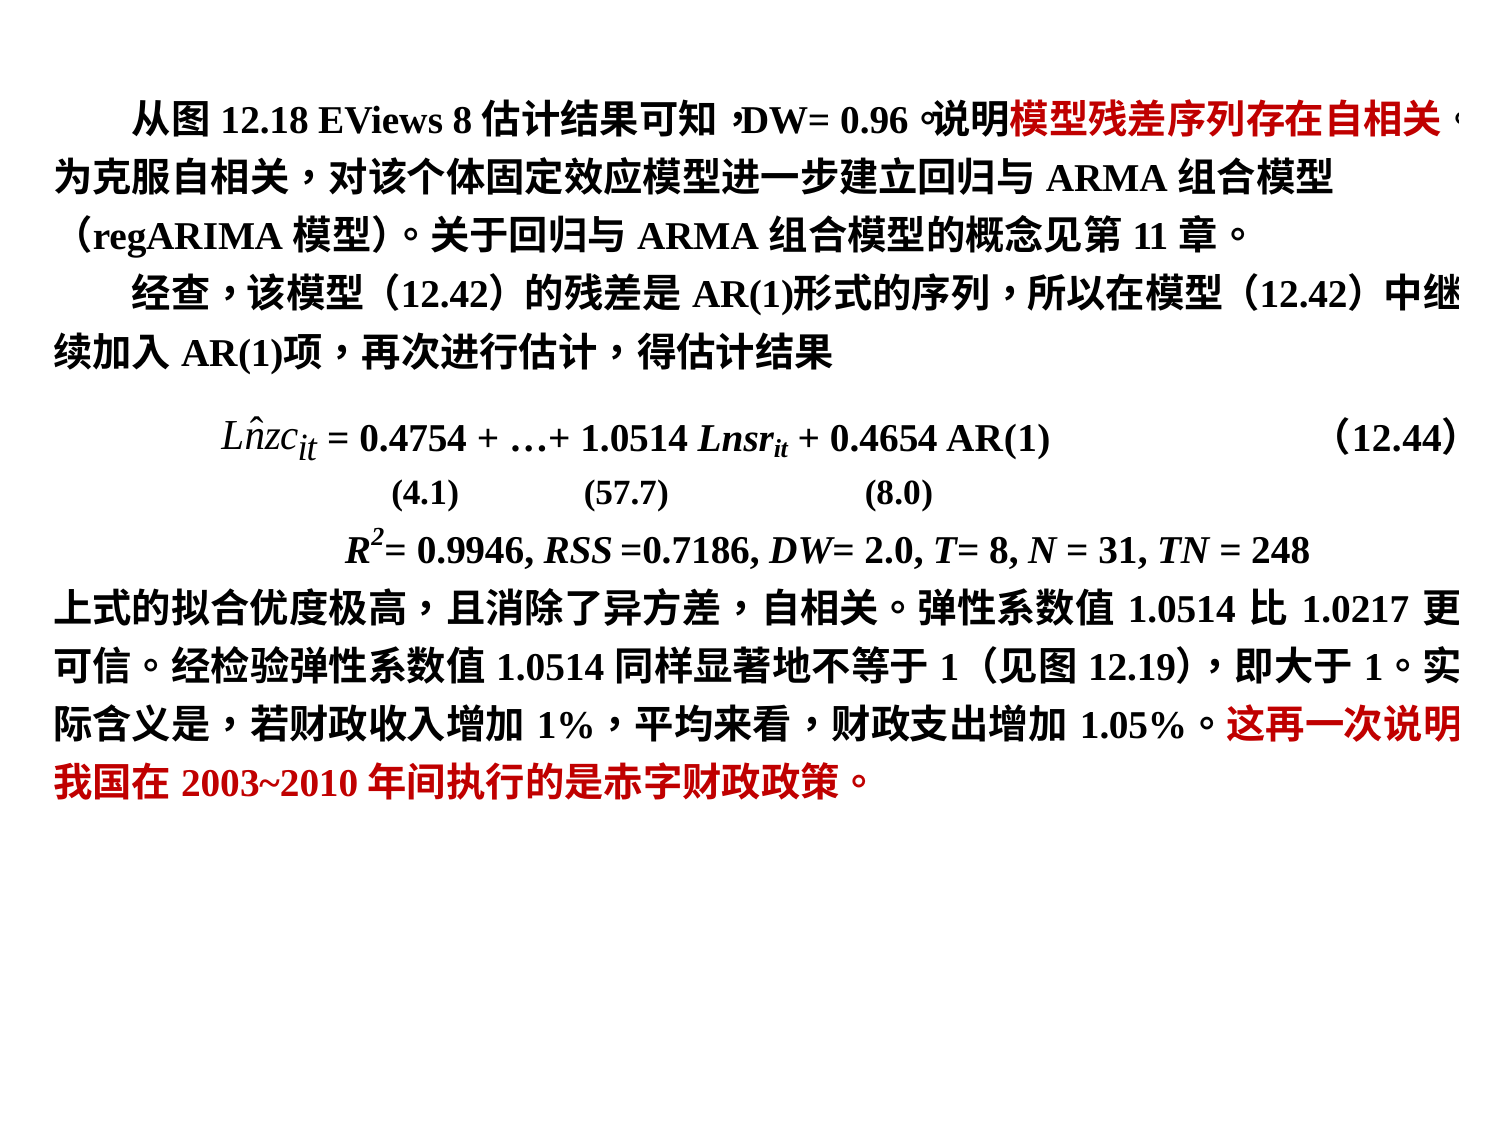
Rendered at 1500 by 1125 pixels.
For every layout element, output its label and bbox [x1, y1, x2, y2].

picture [52, 89, 1459, 812]
